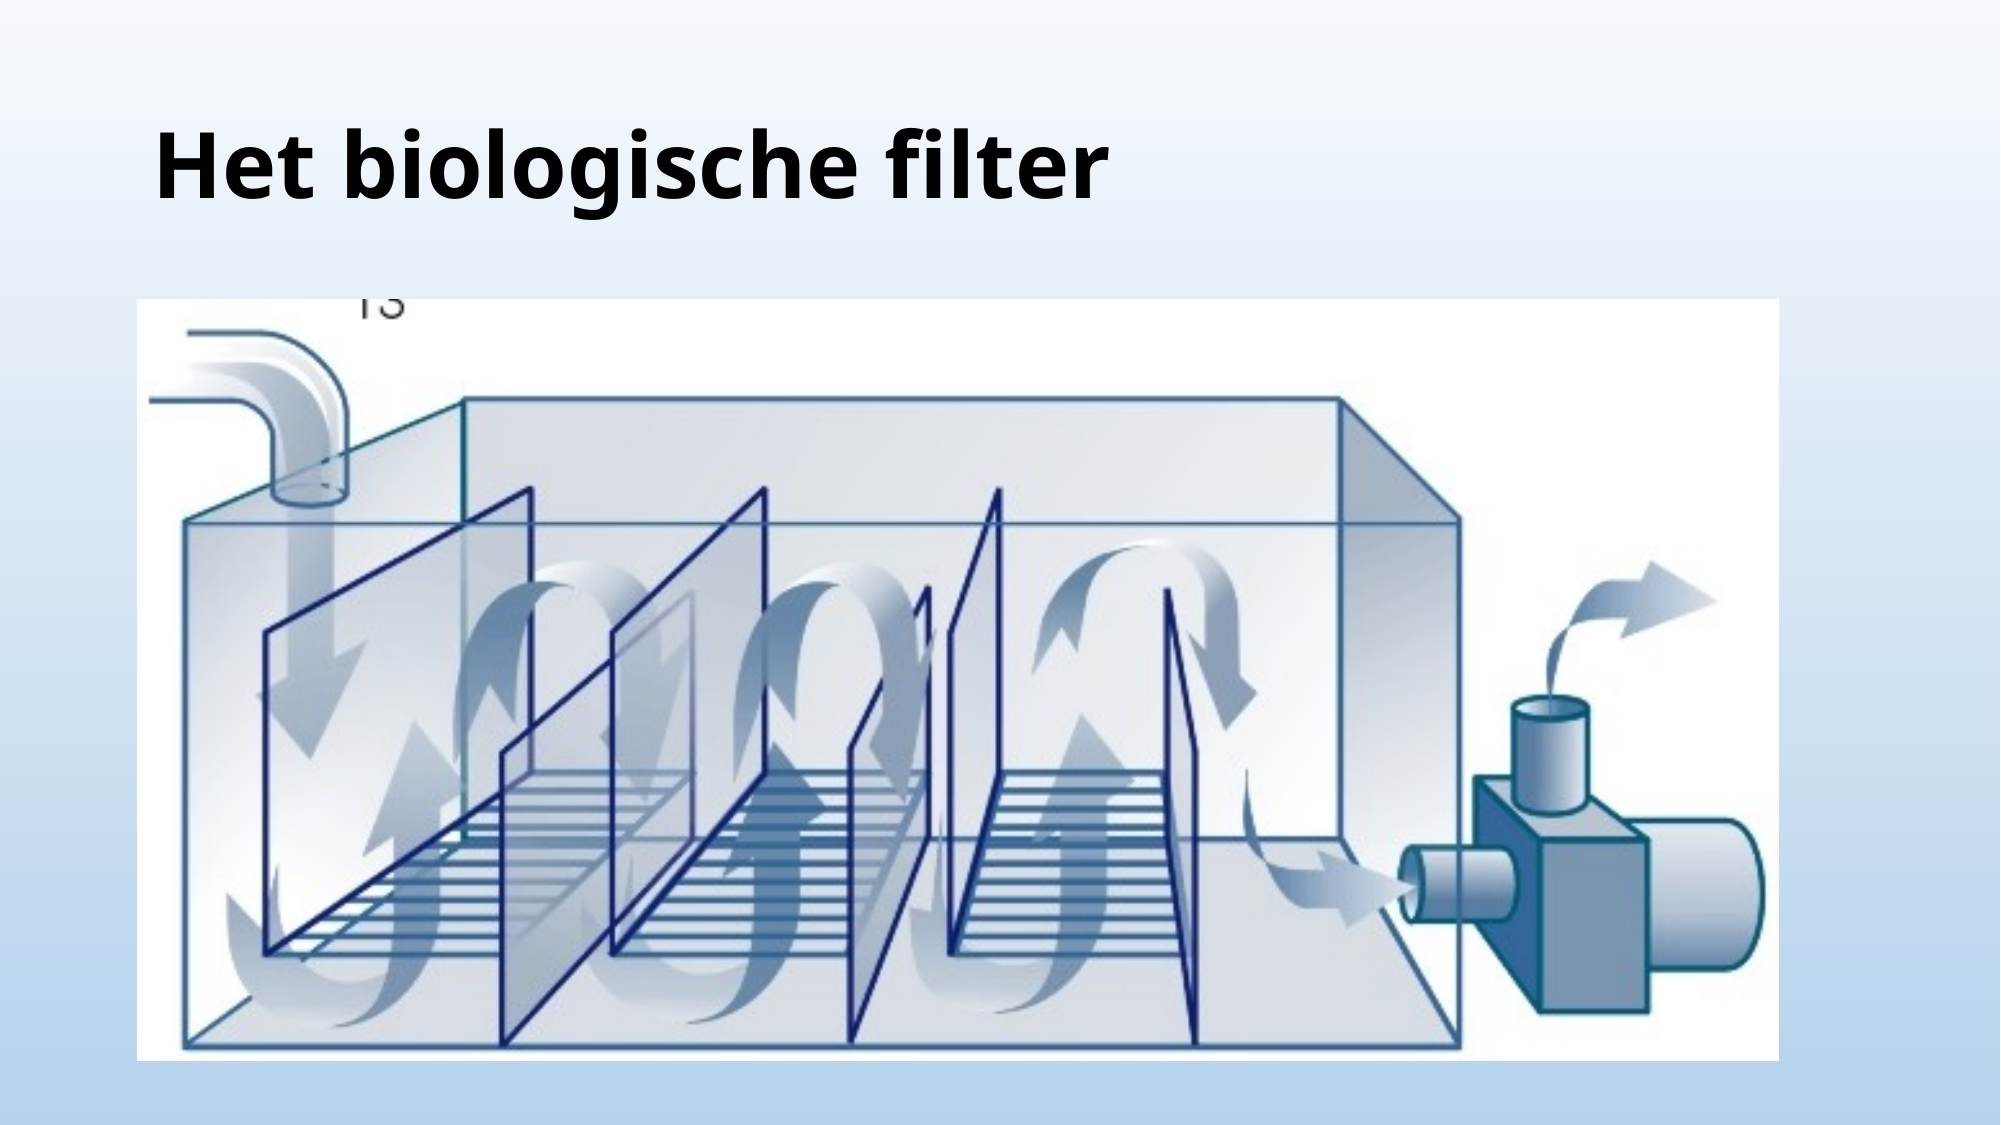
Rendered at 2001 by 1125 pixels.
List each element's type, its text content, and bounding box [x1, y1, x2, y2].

picture [137, 299, 1779, 1061]
title Het biologische filter [137, 59, 1863, 278]
